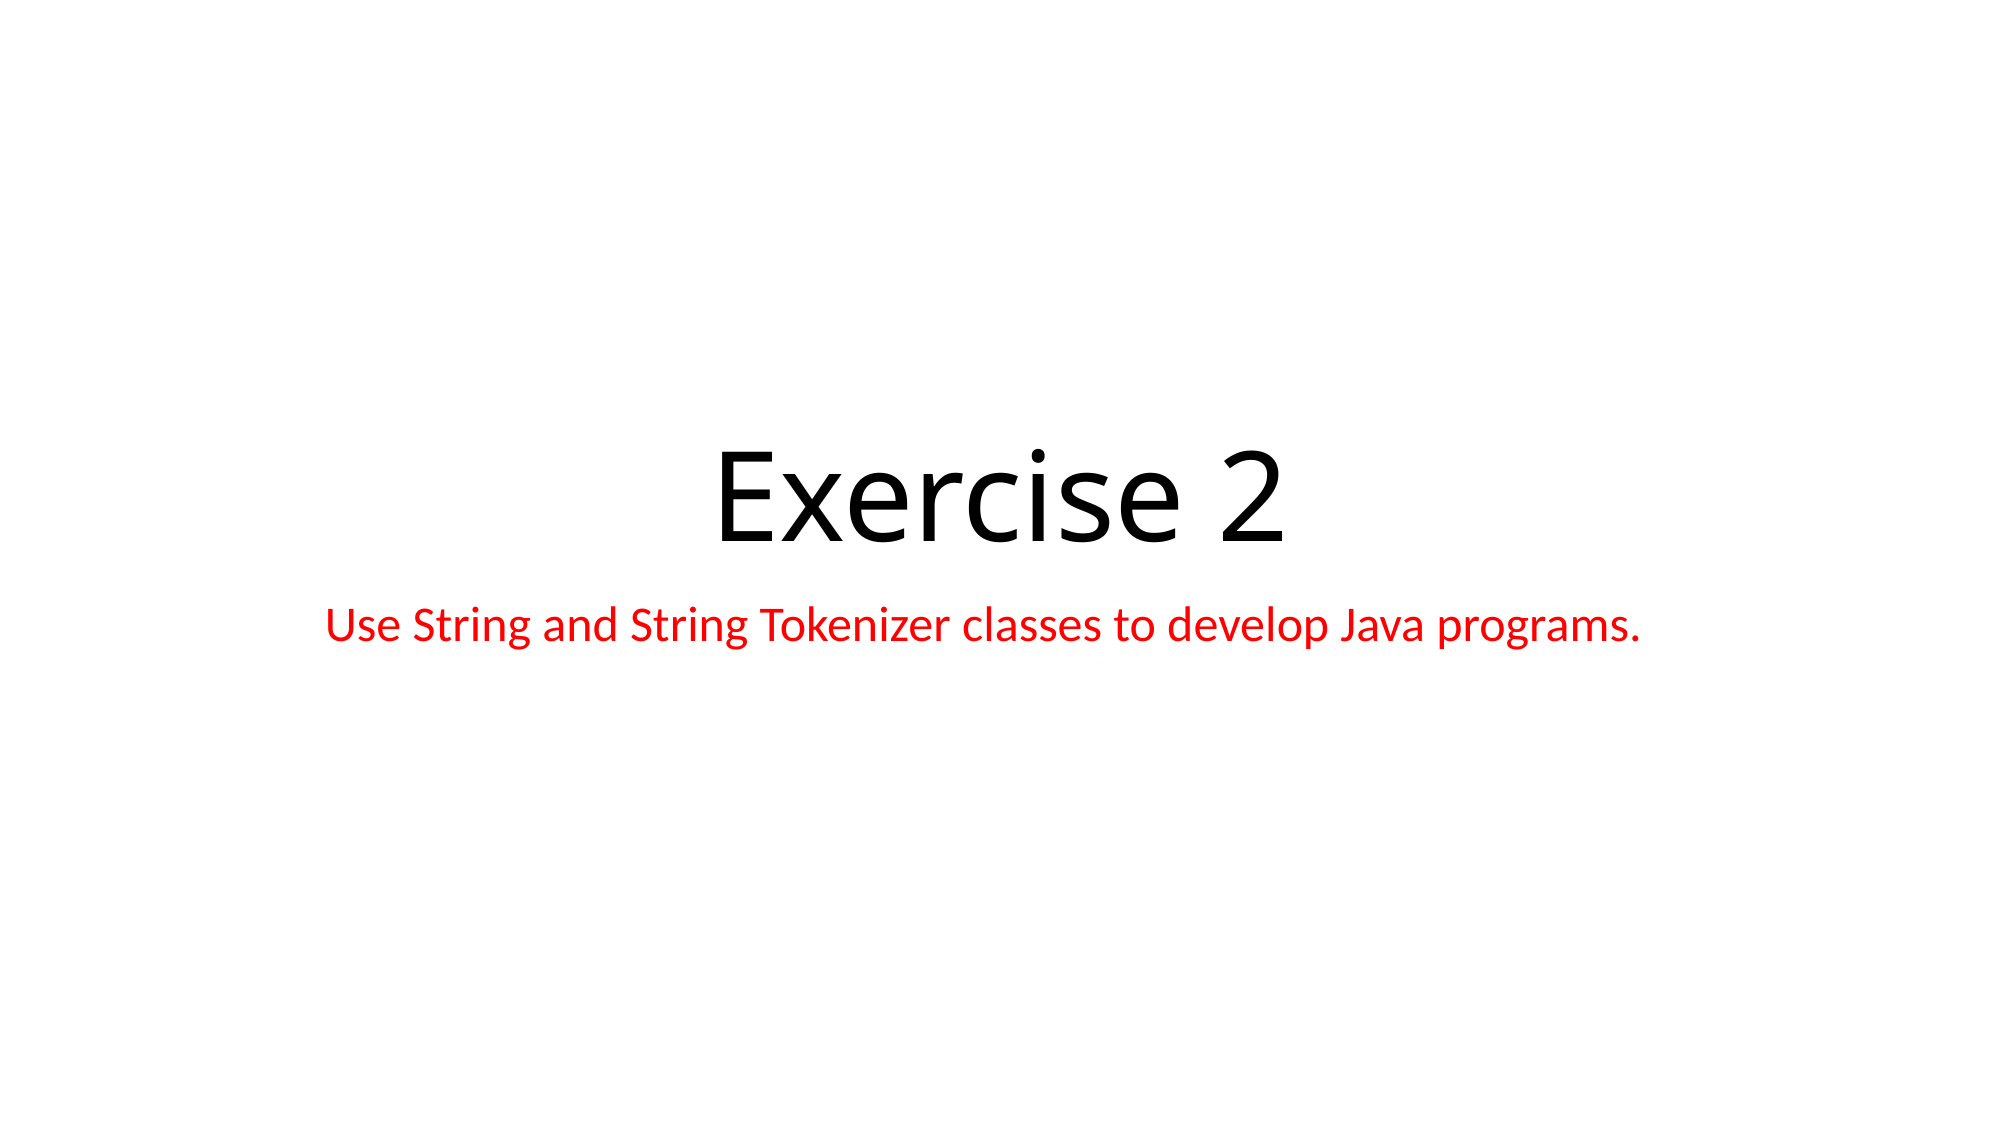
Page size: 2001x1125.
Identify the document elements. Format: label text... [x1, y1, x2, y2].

title Exercise 2 [249, 184, 1750, 576]
subtitle Use String and String Tokenizer classes to develop Java programs. [249, 590, 1750, 863]
